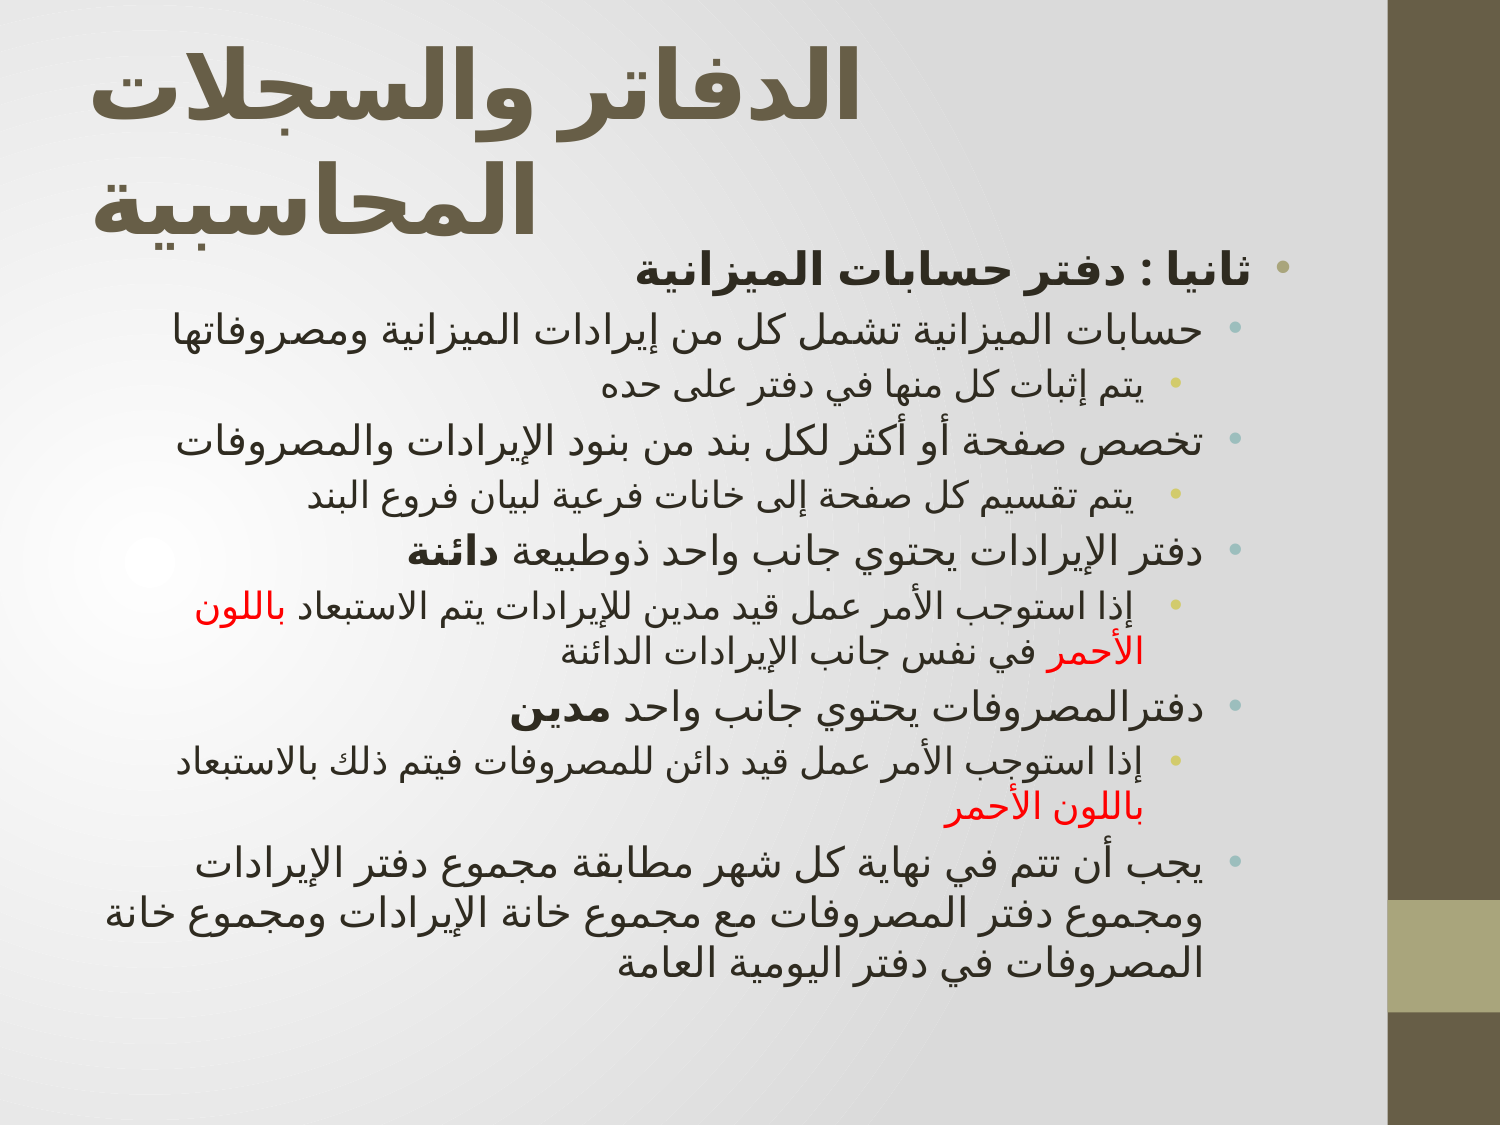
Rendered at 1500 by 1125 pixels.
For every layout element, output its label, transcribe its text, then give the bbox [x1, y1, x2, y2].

title الدفاتر والسجلات المحاسبية [75, 45, 1325, 231]
list ثانيا : دفتر حسابات الميزانية حسابات الميزانية تشمل كل من إيرادات الميزانية ومصروفاتها يتم إثبات كل منها في دفتر على حده تخصص صفحة أو أكثر لكل بند من بنود الإيرادات والمصروفات يتم تقسيم كل صفحة إلى خانات فرعية لبيان فروع البند دفتر الإيرادات يحتوي جانب واحد ذوطبيعة دائنة إذا استوجب الأمر عمل قيد مدين للإيرادات يتم الاستبعاد باللون الأحمر في نفس جانب الإيرادات الدائنة دفترالمصروفات يحتوي جانب واحد مدين إذا استوجب الأمر عمل قيد دائن للمصروفات فيتم ذلك بالاستبعاد باللون الأحمر يجب أن تتم في نهاية كل شهر مطابقة مجموع دفتر الإيرادات ومجموع دفتر المصروفات مع مجموع خانة الإيرادات ومجموع خانة المصروفات في دفتر اليومية العامة [75, 231, 1325, 1050]
